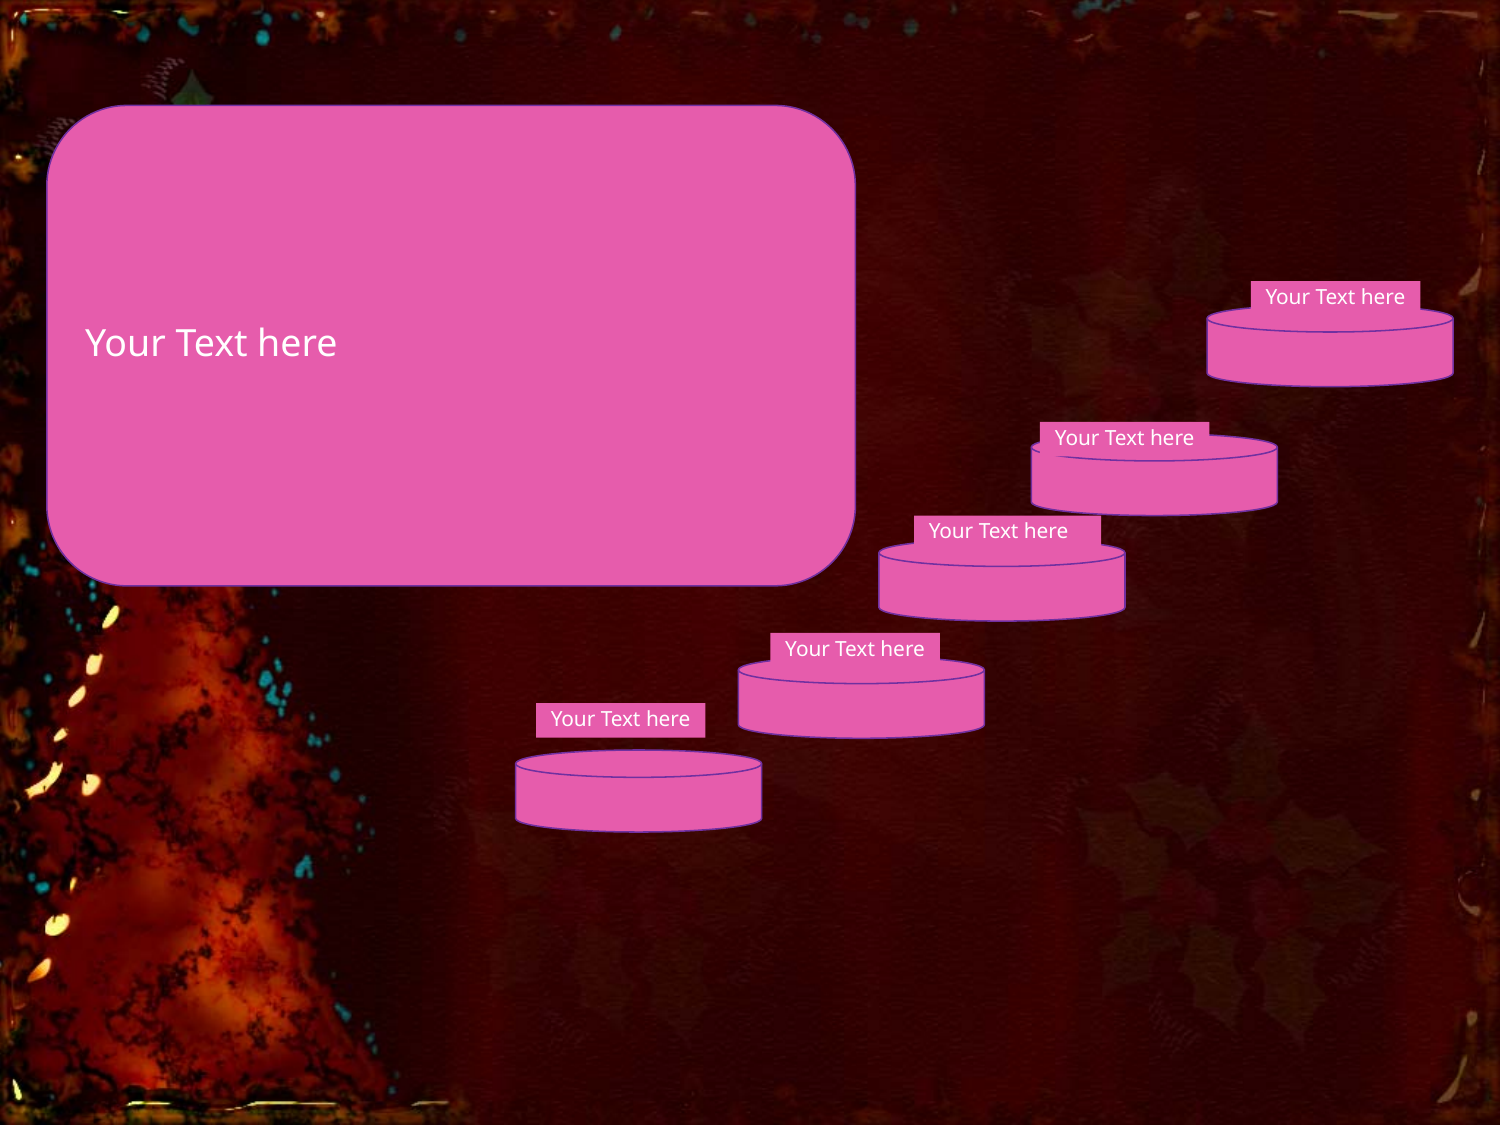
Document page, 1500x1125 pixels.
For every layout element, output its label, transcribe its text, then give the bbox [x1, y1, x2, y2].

text_box [878, 543, 1126, 622]
text_box [1207, 307, 1454, 387]
text_box Your Text here [1250, 281, 1421, 316]
text_box Your Text here [770, 632, 940, 668]
text_box [1031, 435, 1278, 516]
text_box Your Text here [536, 703, 706, 738]
text_box Your Text here [914, 515, 1102, 551]
picture [0, 0, 1500, 1125]
text_box [738, 659, 985, 739]
text_box Your Text here [46, 105, 856, 586]
text_box [515, 750, 762, 833]
text_box Your Text here [1039, 421, 1210, 457]
